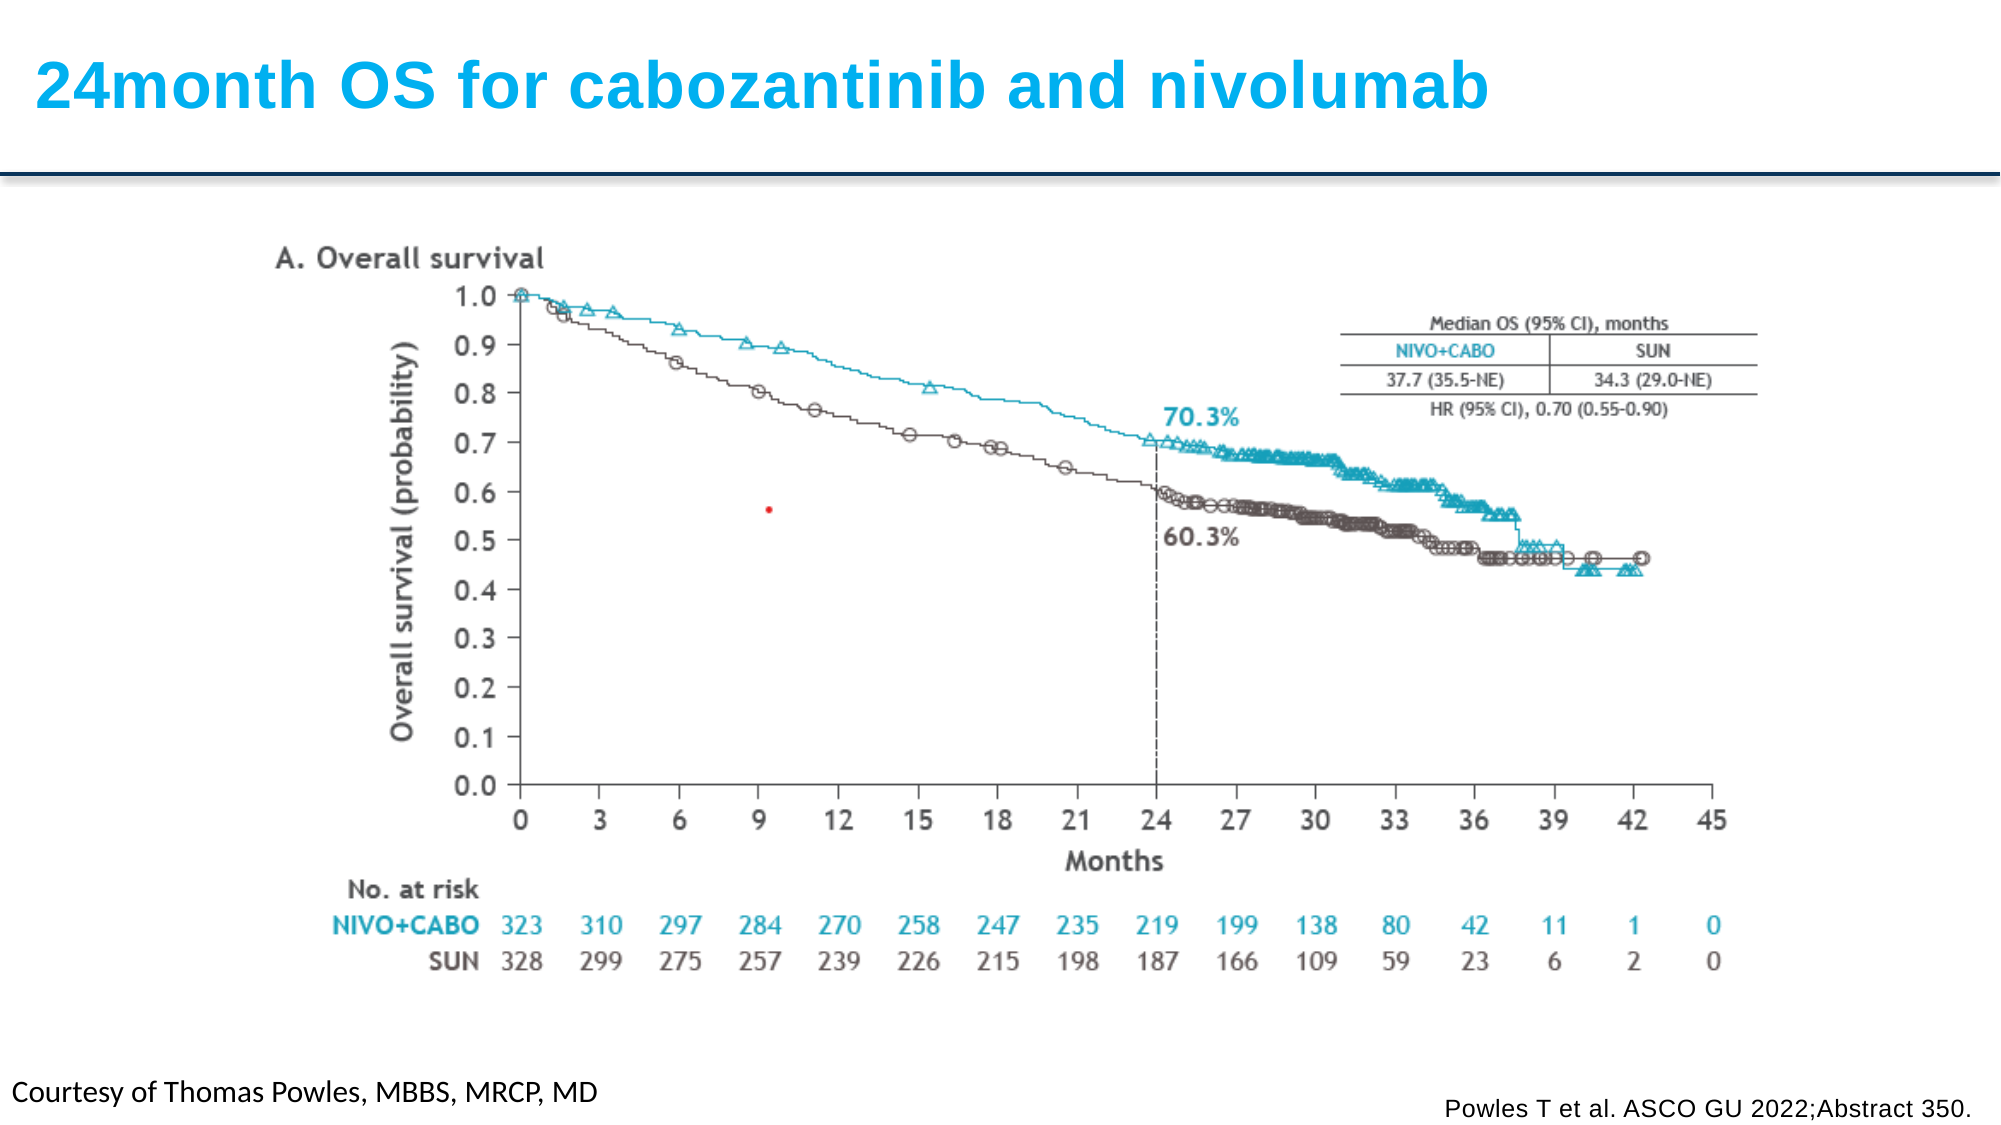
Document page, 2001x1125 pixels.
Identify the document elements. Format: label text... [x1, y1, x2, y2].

text_box Powles T et al. ASCO GU 2022;Abstract 350. [1444, 1092, 1974, 1123]
text_box Courtesy of Thomas Powles, MBBS, MRCP, MD [0, 1063, 1000, 1116]
title 24month OS for cabozantinib and nivolumab [20, 5, 1980, 169]
picture [265, 226, 1799, 986]
